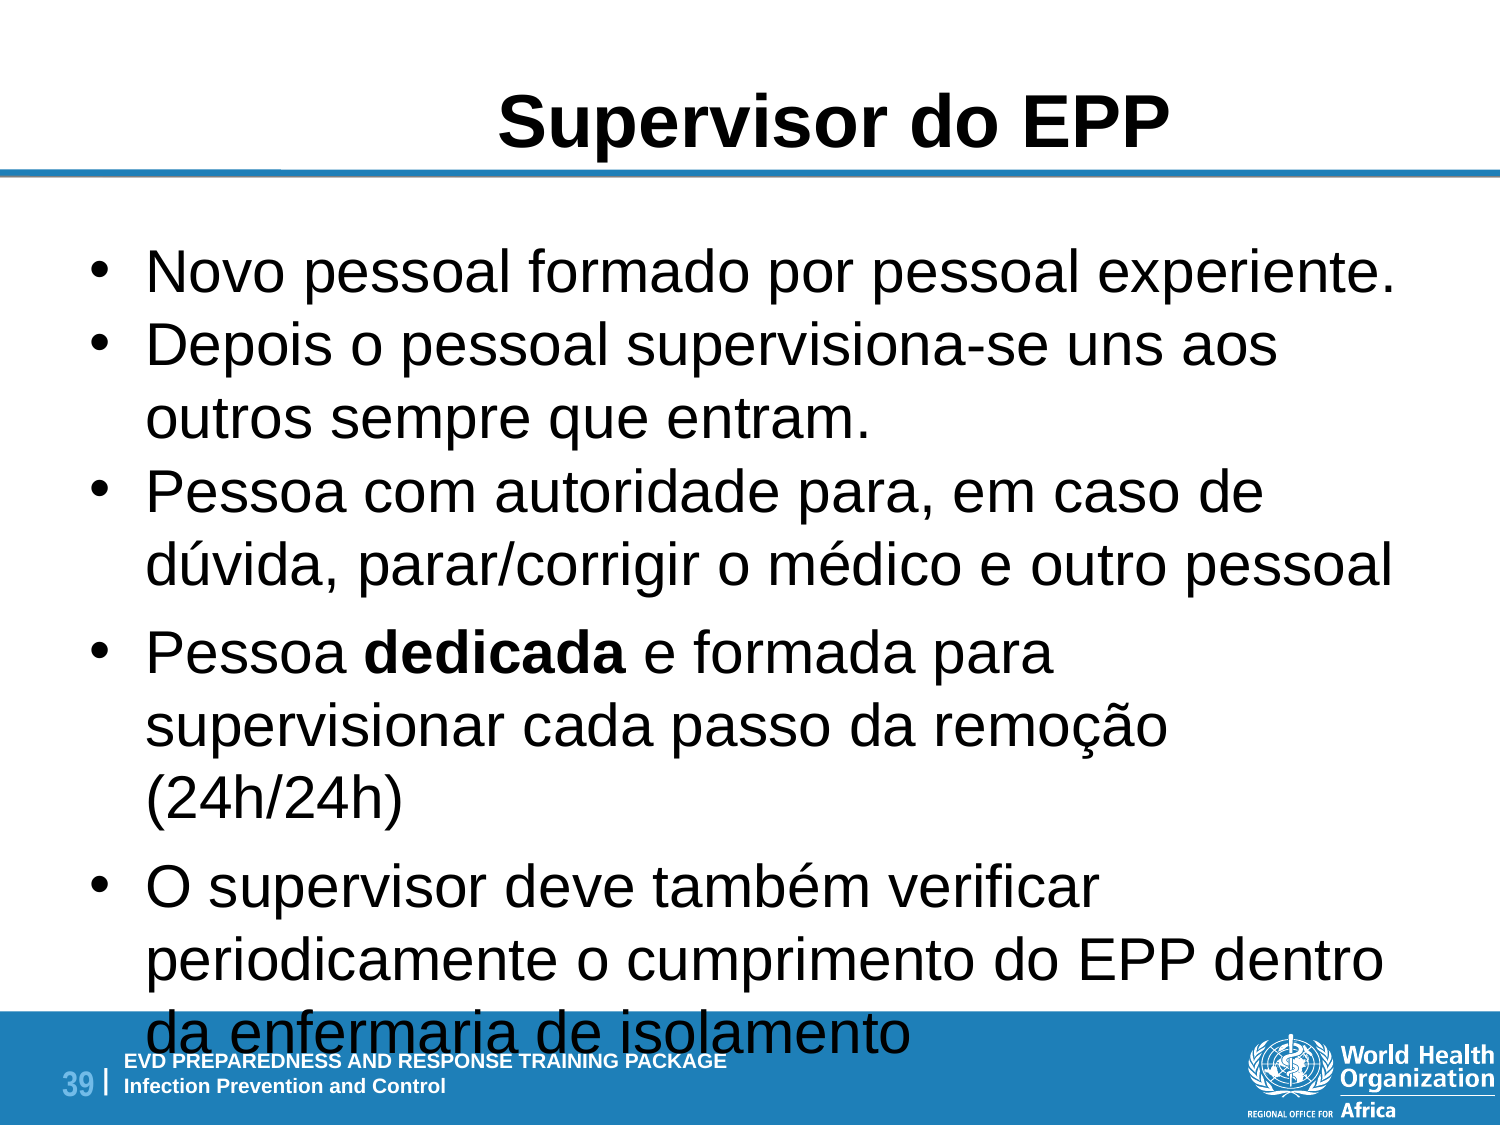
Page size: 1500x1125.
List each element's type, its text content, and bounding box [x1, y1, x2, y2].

text_box Novo pessoal formado por pessoal experiente. Depois o pessoal supervisiona-se uns aos outros sempre que entram. Pessoa com autoridade para, em caso de dúvida, parar/corrigir o médico e outro pessoal Pessoa dedicada e formada para supervisionar cada passo da remoção (24h/24h) O supervisor deve também verificar periodicamente o cumprimento do EPP dentro da enfermaria de isolamento [87, 231, 1421, 1067]
title Supervisor do EPP [194, 0, 1176, 203]
